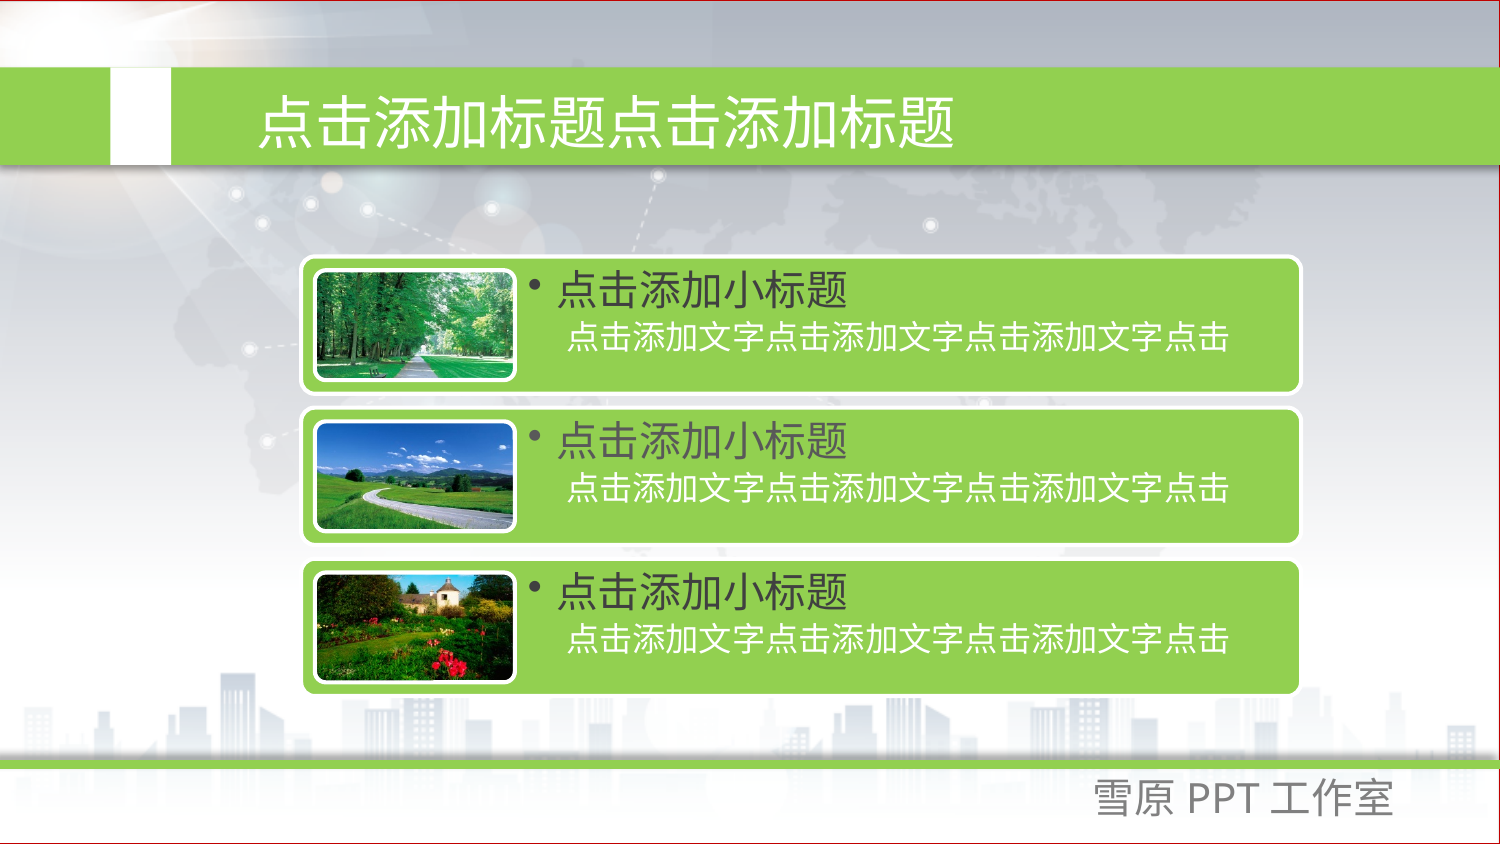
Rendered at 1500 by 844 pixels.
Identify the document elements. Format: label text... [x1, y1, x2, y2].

picture [0, 1, 1499, 67]
picture [0, 165, 1499, 760]
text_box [300, 558, 1302, 697]
picture [0, 769, 1499, 843]
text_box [300, 256, 1302, 394]
text_box 点击添加标题点击添加标题 [242, 79, 971, 164]
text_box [300, 407, 1302, 546]
